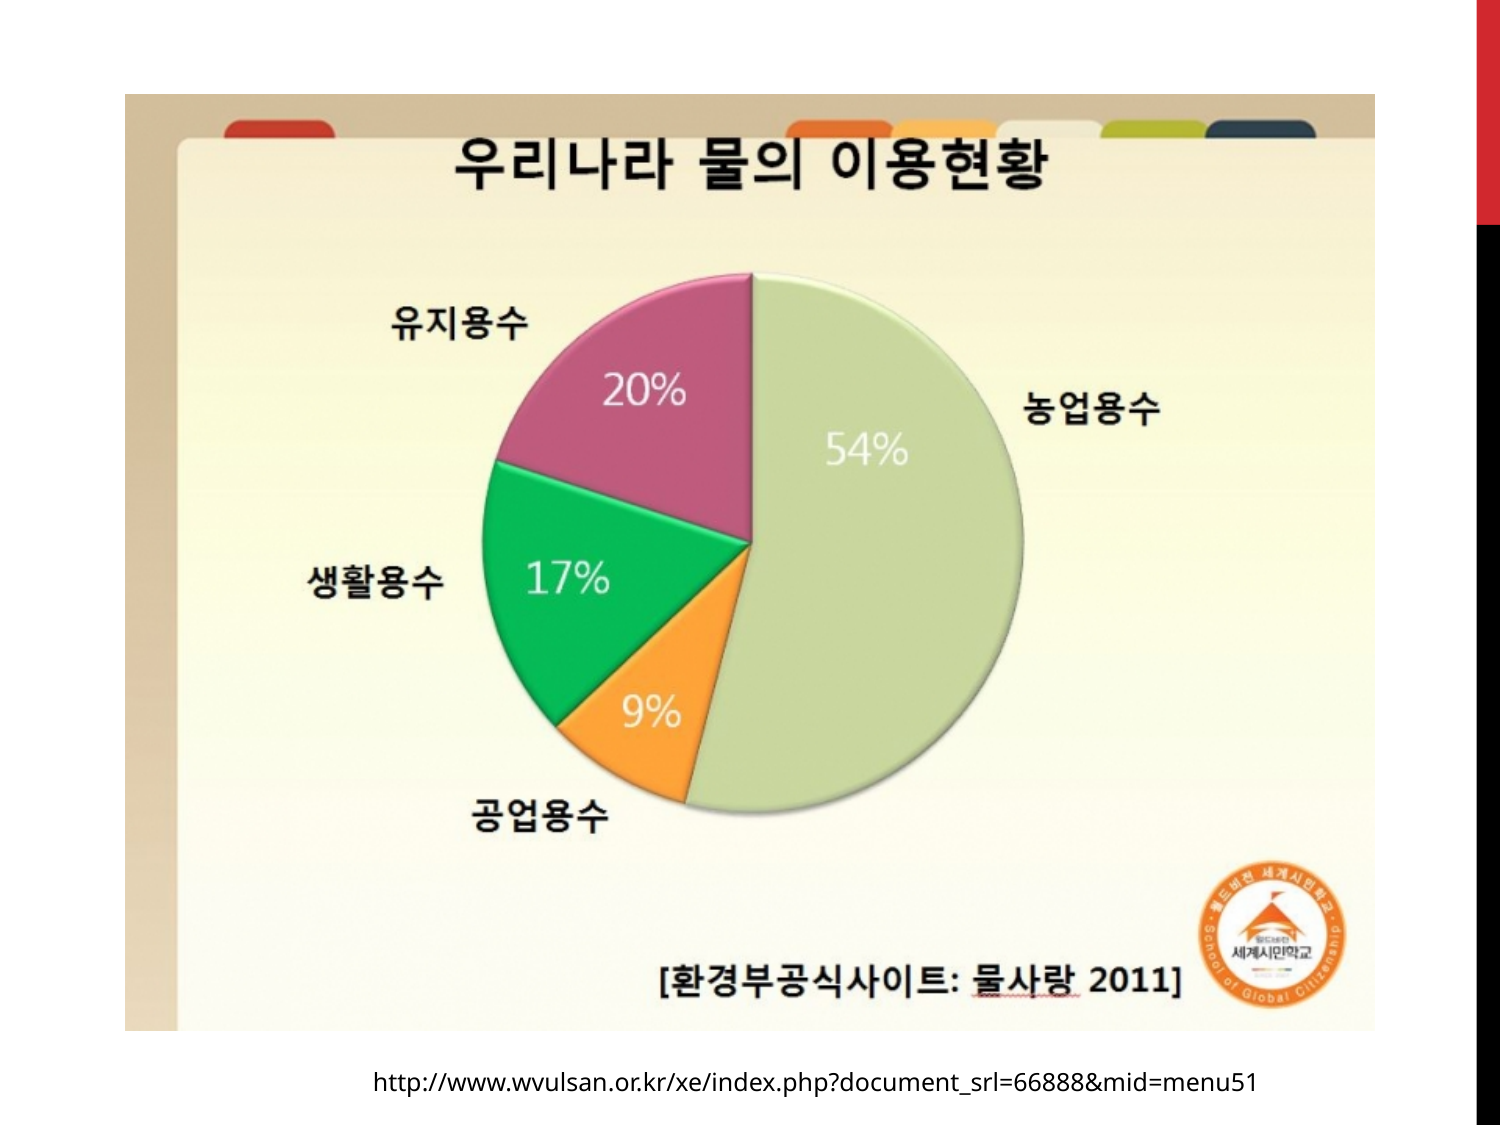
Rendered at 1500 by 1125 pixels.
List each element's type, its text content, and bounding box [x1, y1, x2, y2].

text_box http://www.wvulsan.or.kr/xe/index.php?document_srl=66888&mid=menu51 [358, 1058, 1372, 1104]
picture [124, 94, 1376, 1031]
